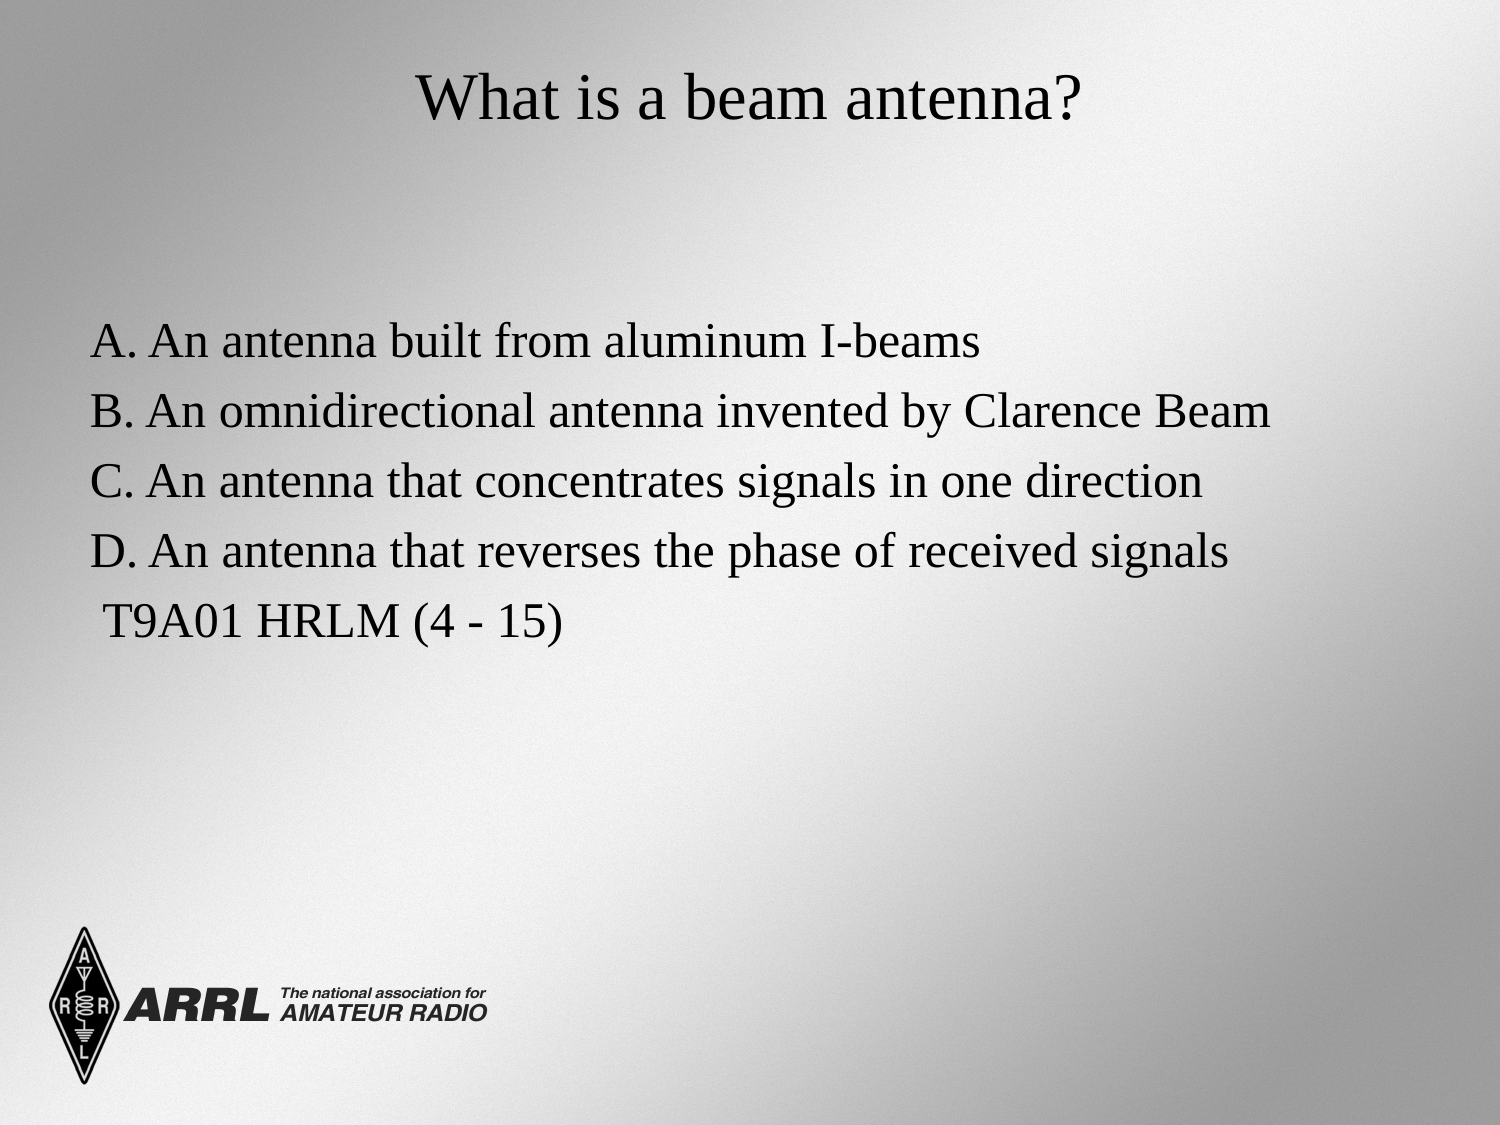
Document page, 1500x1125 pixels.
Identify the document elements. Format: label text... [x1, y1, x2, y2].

title What is a beam antenna? [75, 45, 1425, 233]
picture [0, 0, 1500, 1125]
list A. An antenna built from aluminum I-beams B. An omnidirectional antenna invented by Clarence Beam C. An antenna that concentrates signals in one direction D. An antenna that reverses the phase of received signals T9A01 HRLM (4 - 15) [75, 299, 1425, 1005]
